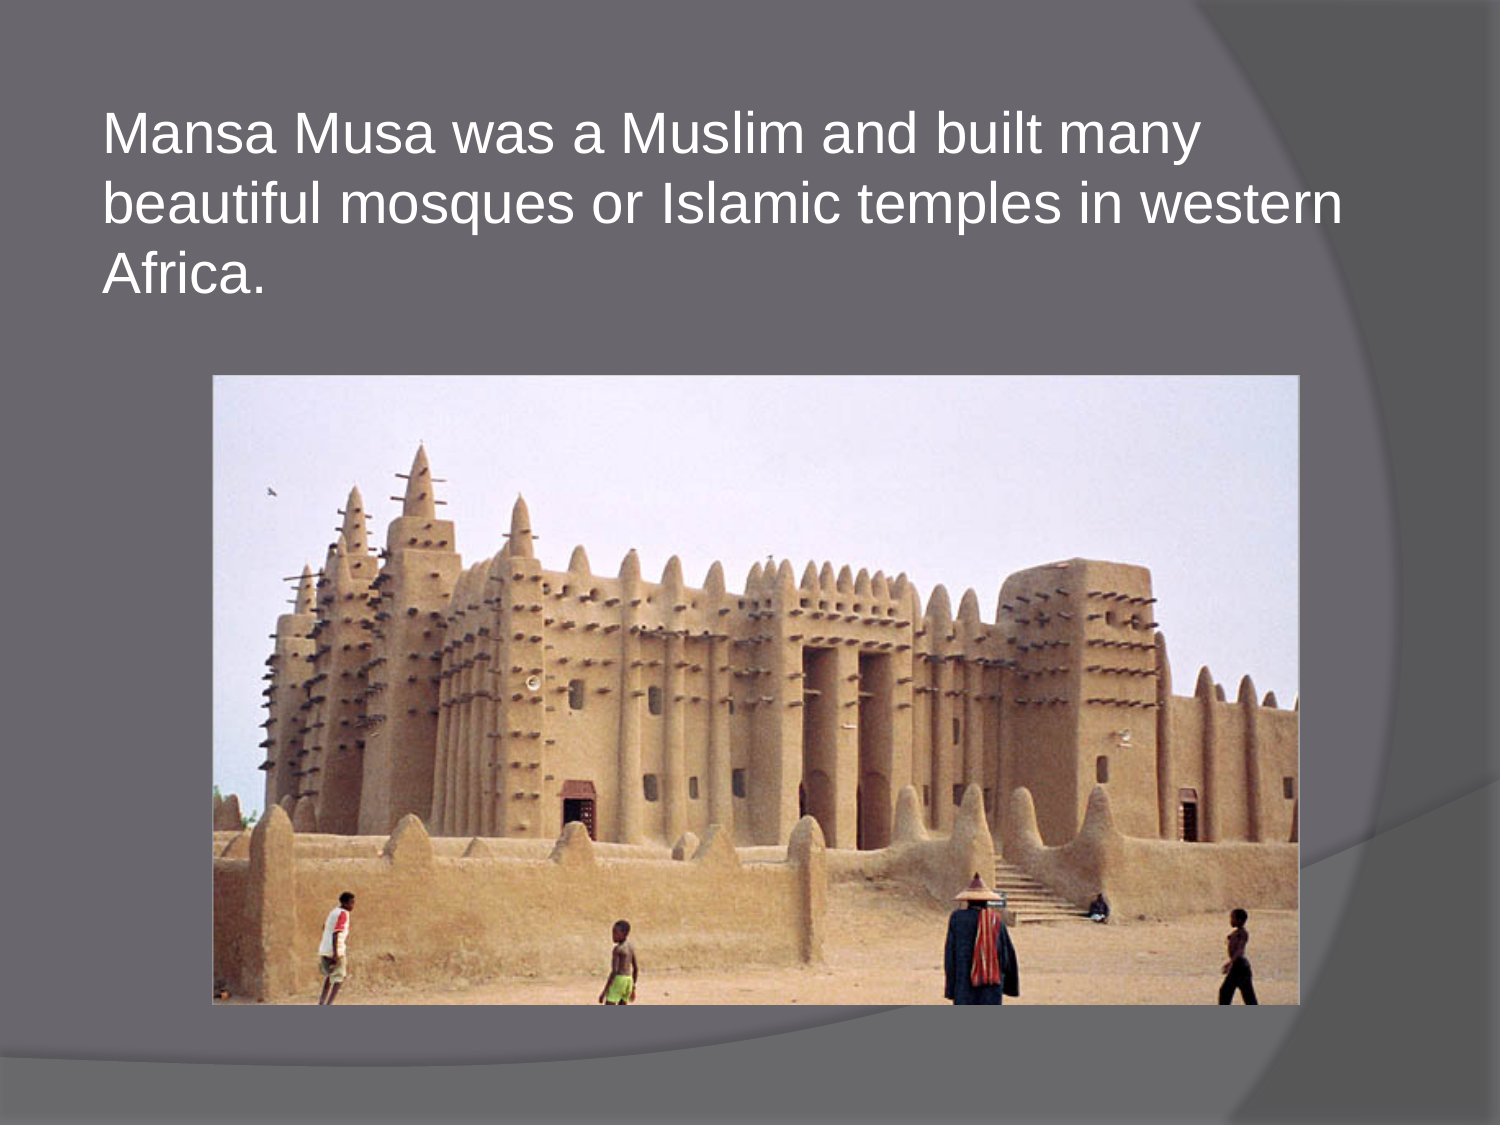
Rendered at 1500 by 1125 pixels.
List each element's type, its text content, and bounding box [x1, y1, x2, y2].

picture [212, 374, 1301, 1005]
text_box Mansa Musa was a Muslim and built many beautiful mosques or Islamic temples in western Africa. [87, 87, 1450, 313]
